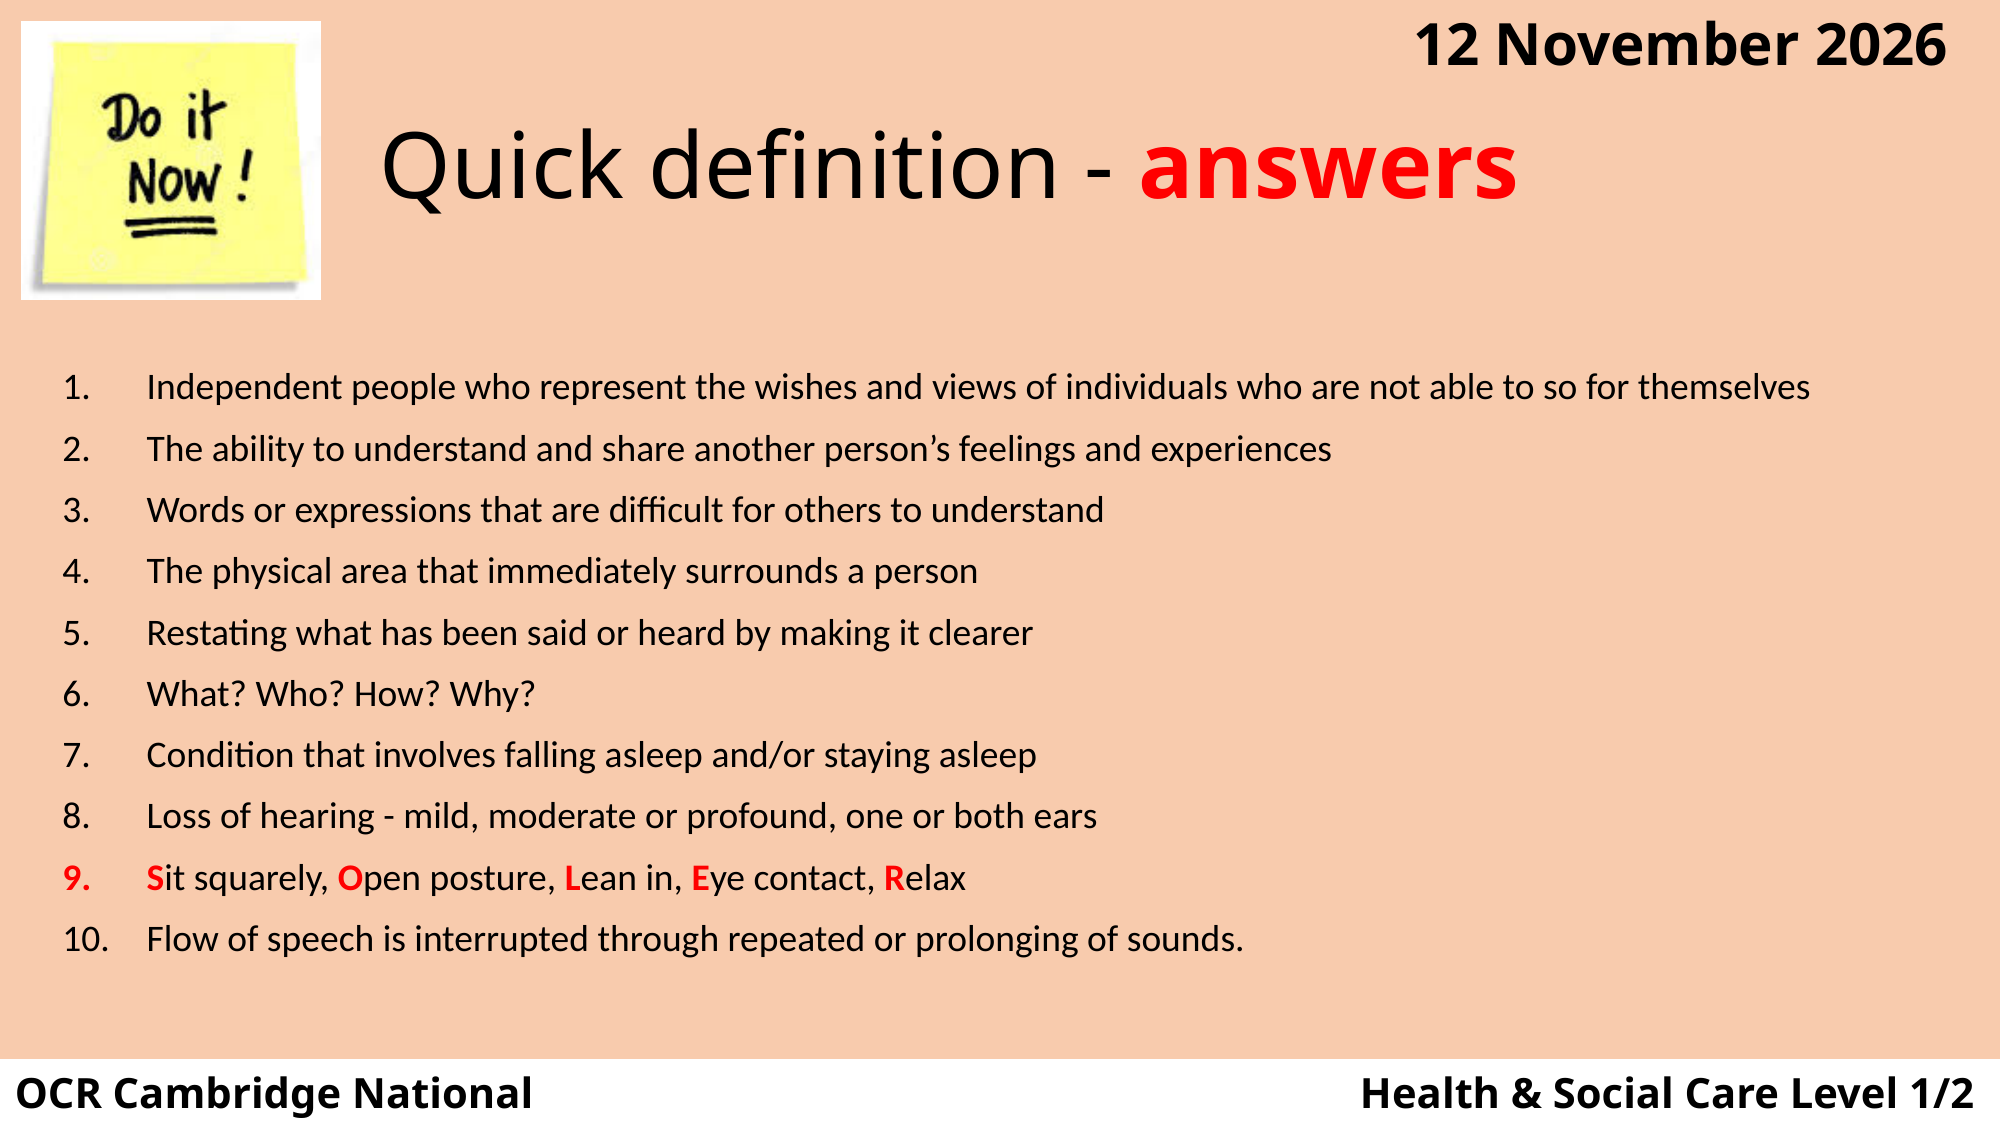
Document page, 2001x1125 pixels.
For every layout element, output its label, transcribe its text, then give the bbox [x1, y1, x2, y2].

text_box Independent people who represent the wishes and views of individuals who are not able to so for themselves The ability to understand and share another person’s feelings and experiences Words or expressions that are difficult for others to understand The physical area that immediately surrounds a person Restating what has been said or heard by making it clearer What? Who? How? Why? Condition that involves falling asleep and/or staying asleep Loss of hearing - mild, moderate or profound, one or both ears Sit squarely, Open posture, Lean in, Eye contact, Relax Flow of speech is interrupted through repeated or prolonging of sounds. [47, 359, 1953, 1041]
text_box [1190, 292, 1953, 440]
text_box 20 October 2020 [1205, 0, 1964, 94]
picture [20, 20, 321, 300]
text_box OCR Cambridge National [0, 1059, 873, 1125]
title Quick definition - answers [364, 59, 1863, 278]
text_box Health & Social Care Level 1/2 [873, 1059, 2000, 1125]
